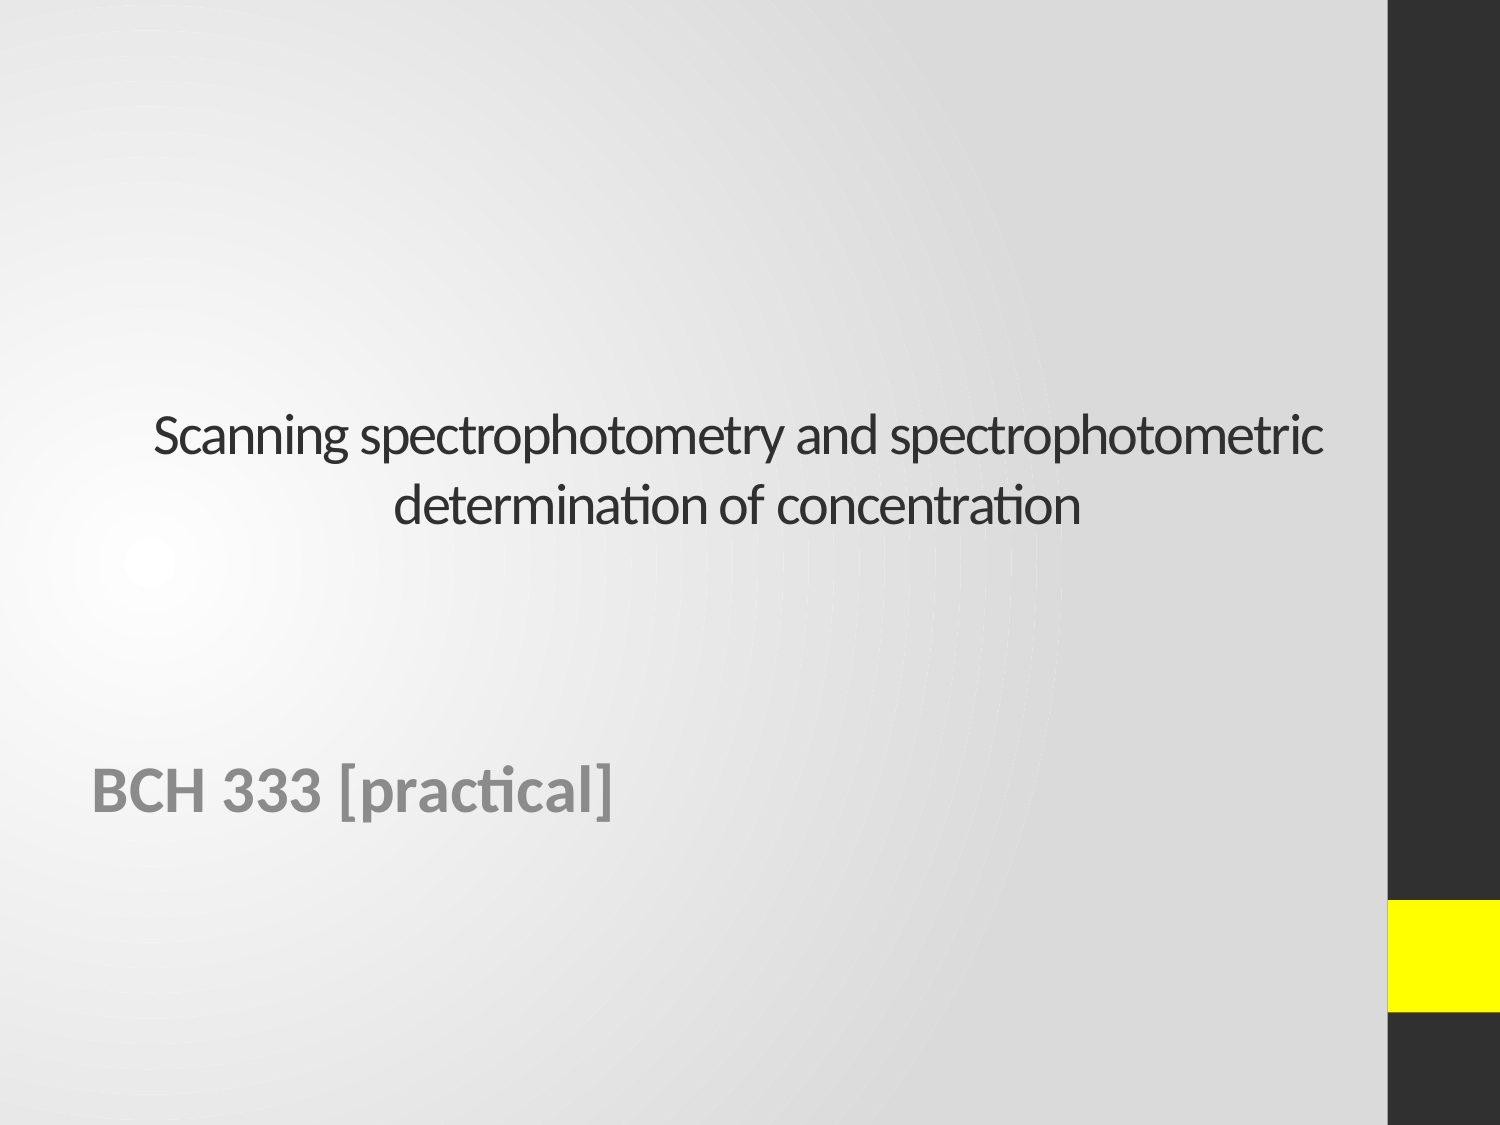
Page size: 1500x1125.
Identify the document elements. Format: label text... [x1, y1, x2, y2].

title Scanning spectrophotometry and spectrophotometric determination of concentration [29, 302, 1447, 544]
subtitle BCH 333 [practical] [76, 645, 890, 933]
